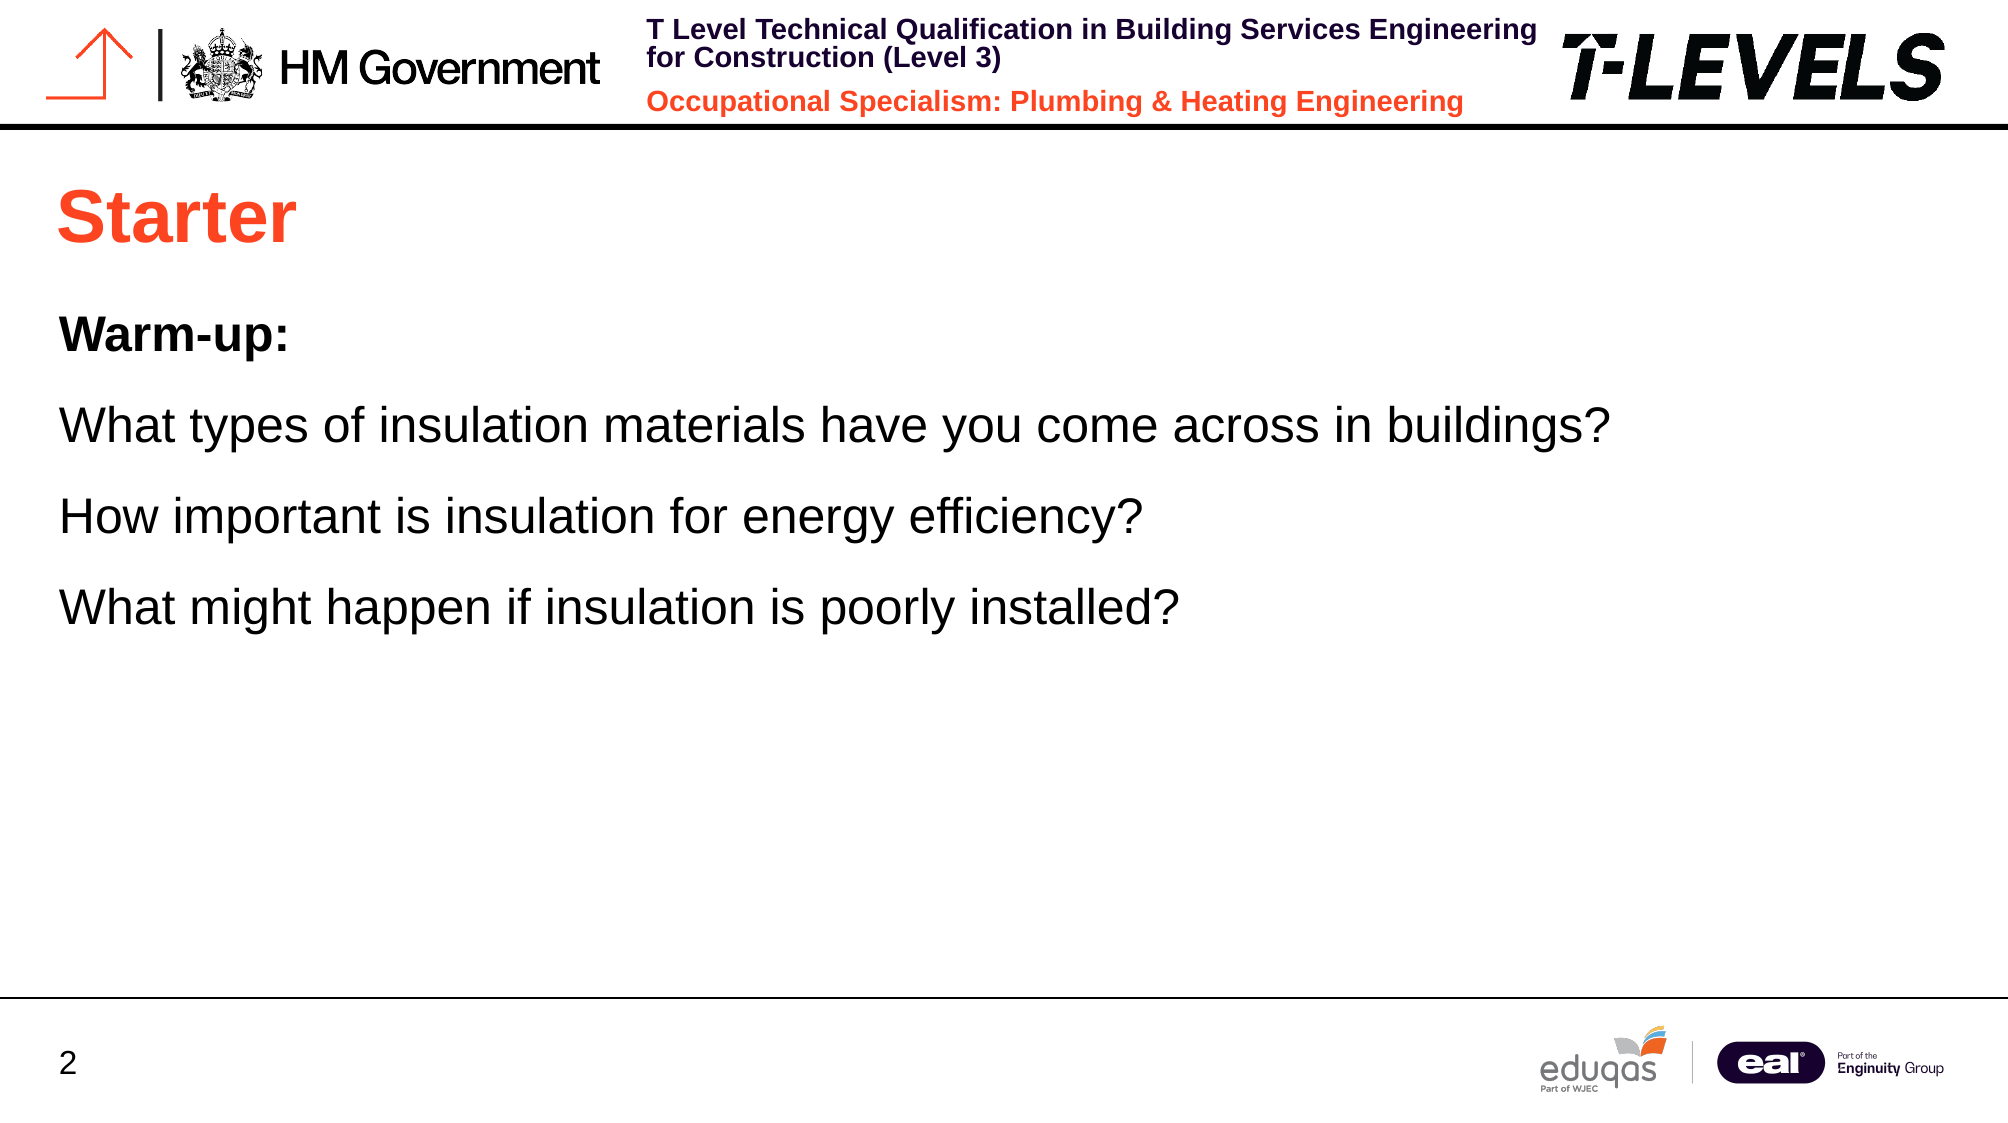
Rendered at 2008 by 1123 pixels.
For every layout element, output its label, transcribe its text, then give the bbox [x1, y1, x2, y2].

picture [1535, 1021, 1949, 1097]
picture [158, 28, 600, 102]
picture [41, 27, 139, 100]
picture [1543, 25, 1964, 108]
title Starter [41, 111, 1949, 314]
list Warm-up: What types of insulation materials have you come across in buildings? How important is insulation for energy efficiency? What might happen if insulation is poorly installed? [59, 295, 1939, 975]
